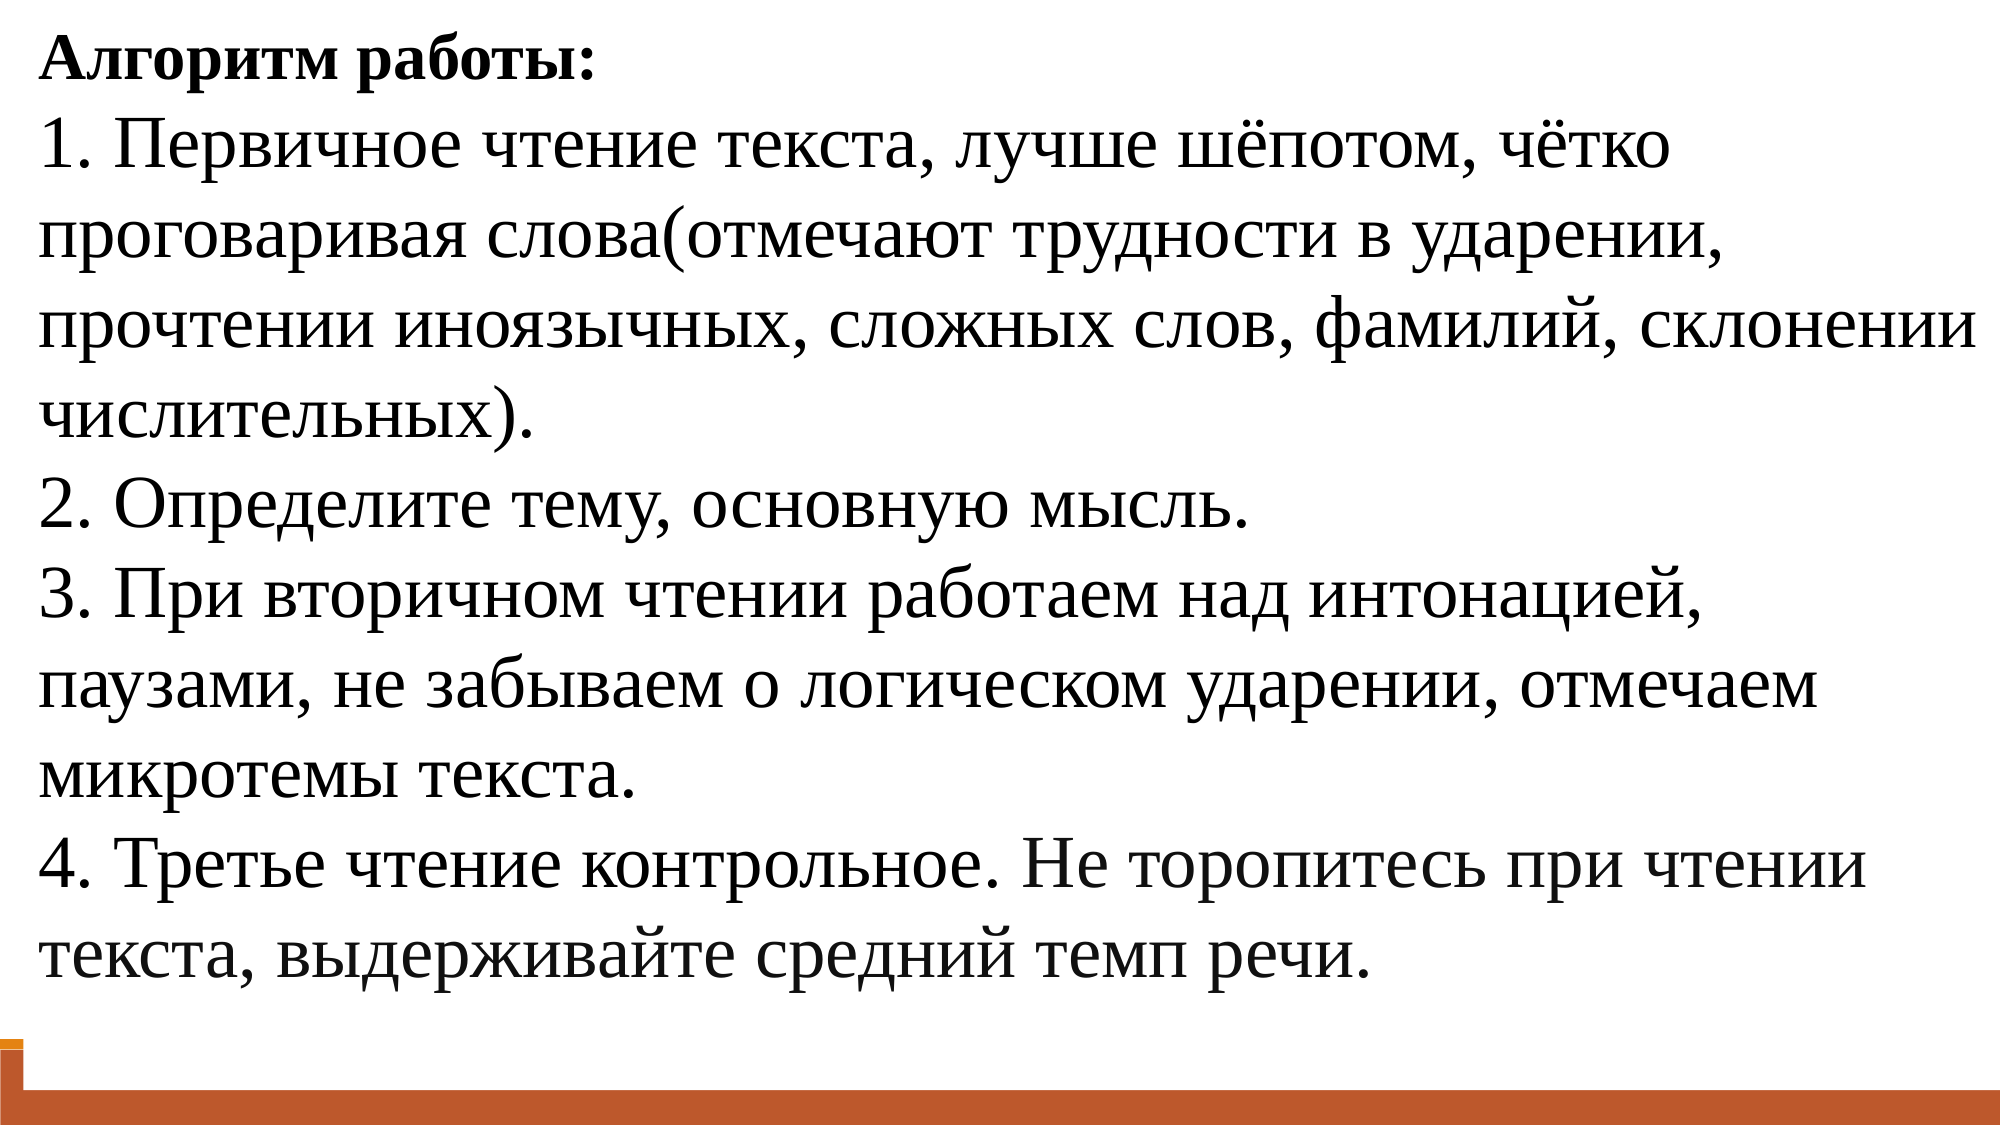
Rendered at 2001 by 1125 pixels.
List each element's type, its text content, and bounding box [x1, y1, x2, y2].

text_box Алгоритм работы: 1. Первичное чтение текста, лучше шёпотом, чётко проговаривая слова(отмечают трудности в ударении, прочтении иноязычных, сложных слов, фамилий, склонении числительных). 2. Определите тему, основную мысль. 3. При вторичном чтении работаем над интонацией, паузами, не забываем о логическом ударении, отмечаем микротемы текста. 4. Третье чтение контрольное. Не торопитесь при чтении текста, выдерживайте средний темп речи. [23, 5, 2000, 1091]
